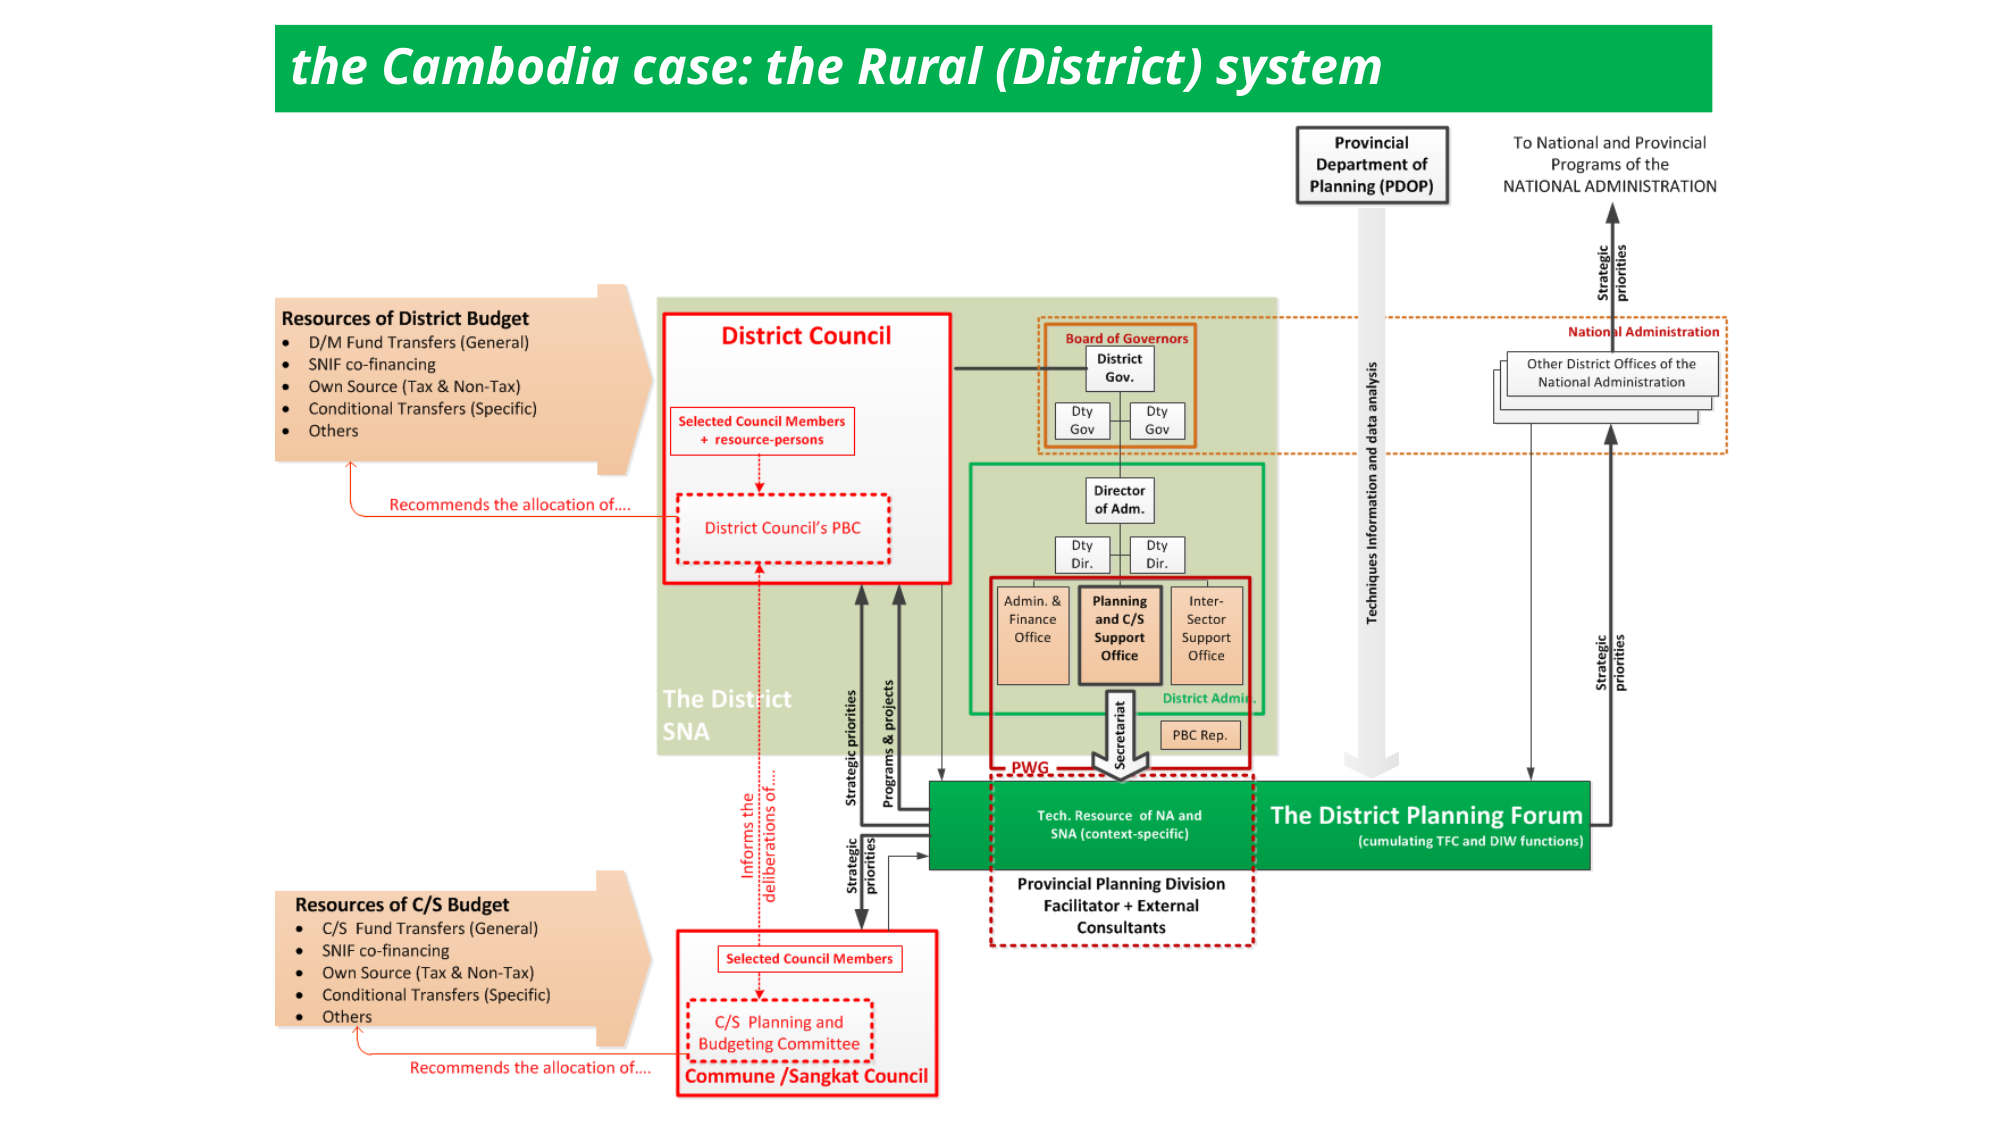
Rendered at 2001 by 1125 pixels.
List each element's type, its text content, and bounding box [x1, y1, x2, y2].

title the Cambodia case: the Rural (District) system [275, 24, 1713, 113]
picture [274, 124, 1735, 1100]
